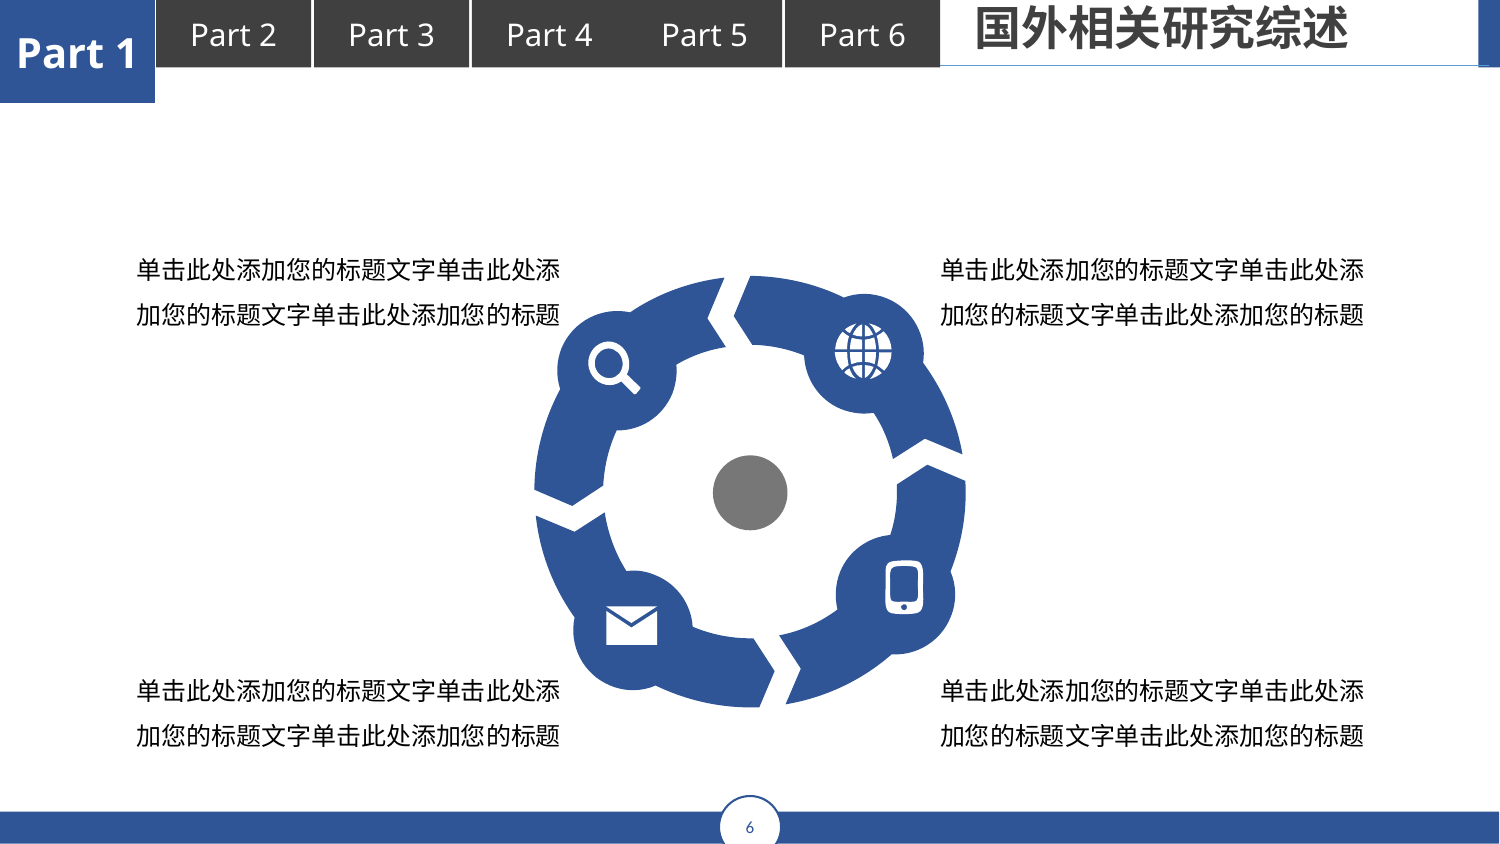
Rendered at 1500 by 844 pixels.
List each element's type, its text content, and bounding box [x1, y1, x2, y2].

text_box 单击此处添加您的标题文字单击此处添加您的标题文字单击此处添加您的标题 [925, 653, 1392, 758]
text_box [534, 277, 726, 506]
text_box [606, 606, 658, 623]
text_box [844, 368, 856, 379]
text_box [852, 324, 863, 337]
text_box [864, 324, 874, 337]
text_box [864, 365, 874, 378]
text_box [849, 337, 863, 350]
text_box [864, 352, 877, 365]
text_box [849, 352, 863, 365]
text_box [864, 337, 877, 350]
text_box [535, 512, 775, 708]
text_box [885, 560, 924, 615]
text_box 国外相关研究综述 [963, 0, 1362, 61]
text_box [877, 352, 892, 371]
text_box 单击此处添加您的标题文字单击此处添加您的标题文字单击此处添加您的标题 [121, 653, 588, 758]
text_box [852, 365, 863, 378]
text_box [834, 352, 849, 371]
text_box 单击此处添加您的标题文字单击此处添加您的标题文字单击此处添加您的标题 [121, 232, 588, 337]
text_box [876, 331, 892, 350]
text_box [868, 323, 882, 334]
text_box [835, 331, 850, 350]
text_box [844, 323, 857, 334]
text_box [869, 368, 882, 380]
text_box 单击此处添加您的标题文字单击此处添加您的标题文字单击此处添加您的标题 [925, 232, 1392, 337]
text_box [712, 455, 788, 531]
text_box [606, 610, 658, 645]
text_box [733, 275, 963, 460]
text_box [779, 464, 966, 705]
text_box [588, 341, 641, 395]
